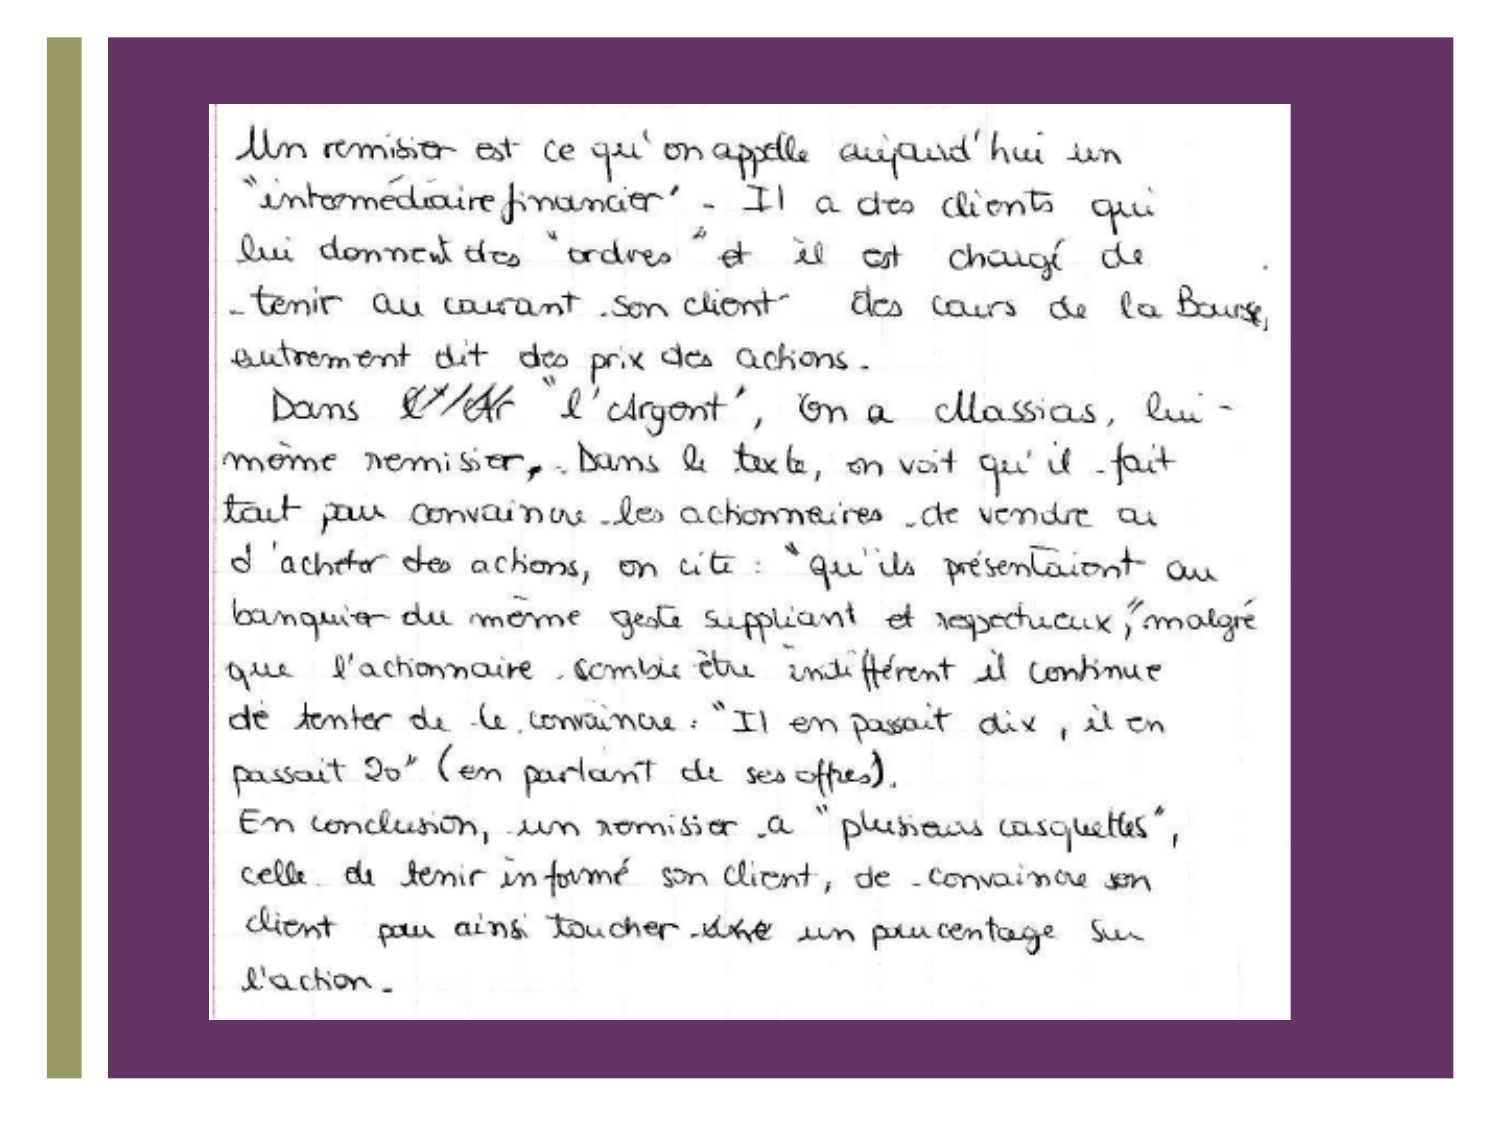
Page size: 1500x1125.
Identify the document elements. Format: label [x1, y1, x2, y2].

picture [208, 104, 1292, 1021]
